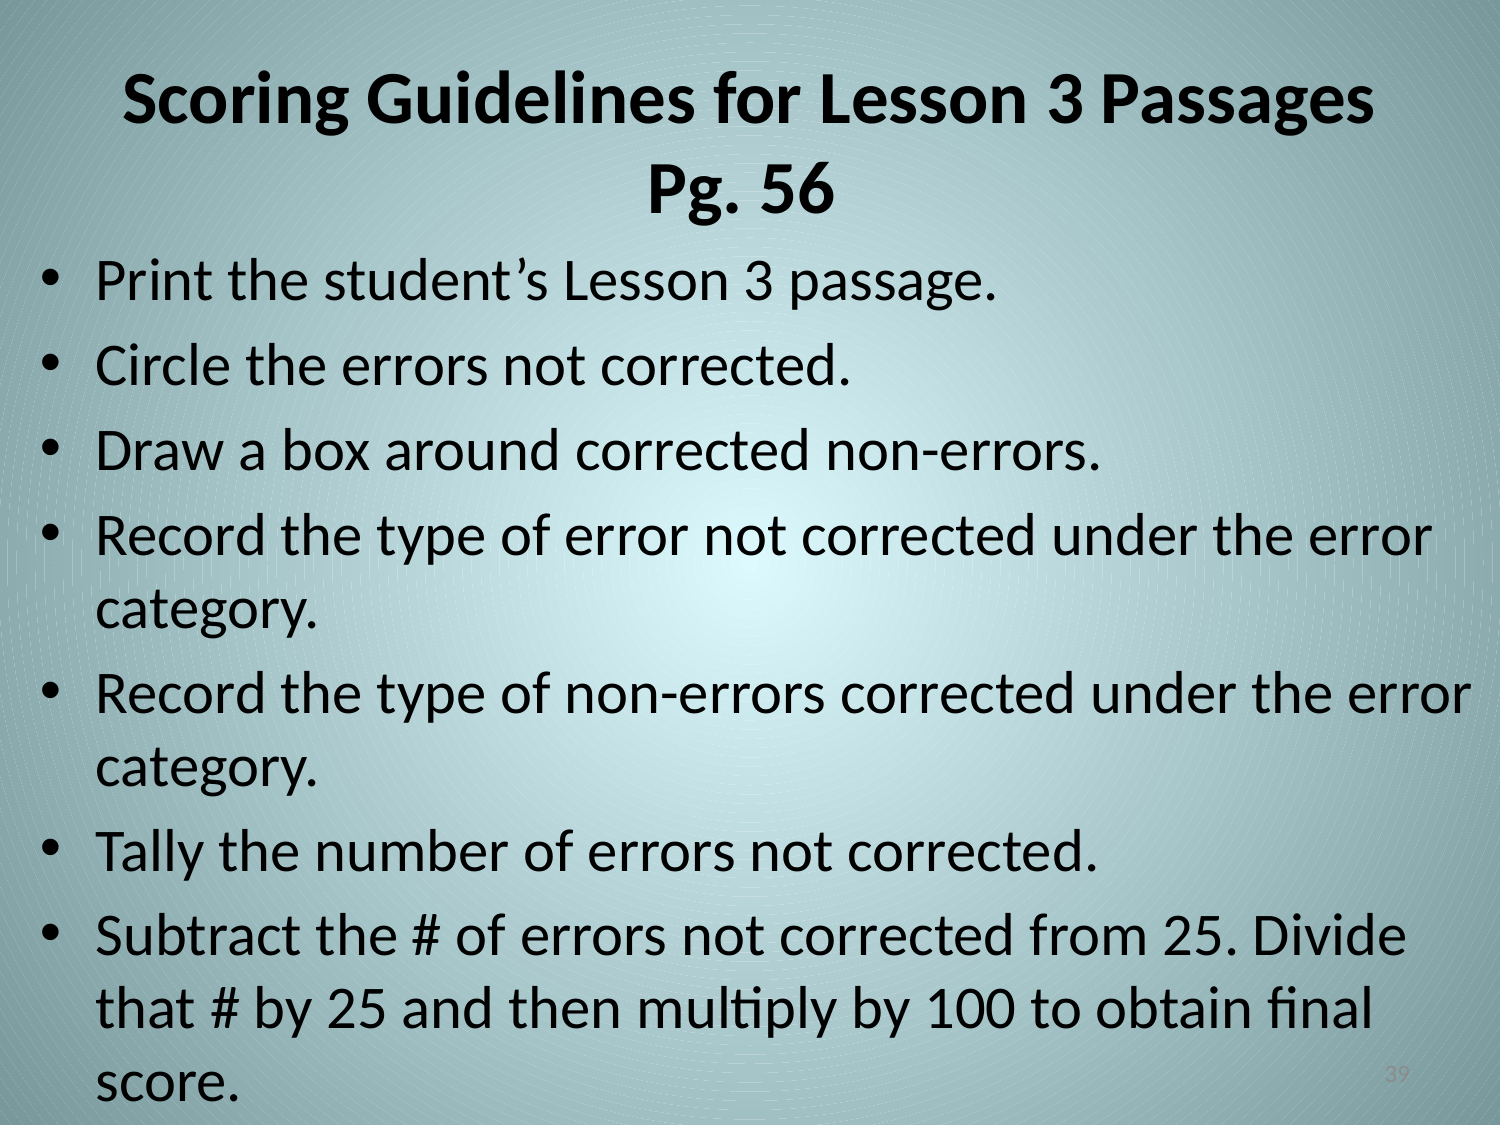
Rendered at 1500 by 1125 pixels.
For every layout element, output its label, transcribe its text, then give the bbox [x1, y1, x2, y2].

list Print the student’s Lesson 3 passage. Circle the errors not corrected. Draw a box around corrected non-errors. Record the type of error not corrected under the error category. Record the type of non-errors corrected under the error category. Tally the number of errors not corrected. Subtract the # of errors not corrected from 25. Divide that # by 25 and then multiply by 100 to obtain final score. [24, 232, 1500, 1125]
slide_number 39 [1074, 1042, 1425, 1103]
title Scoring Guidelines for Lesson 3 Passages Pg. 56 [75, 45, 1425, 232]
